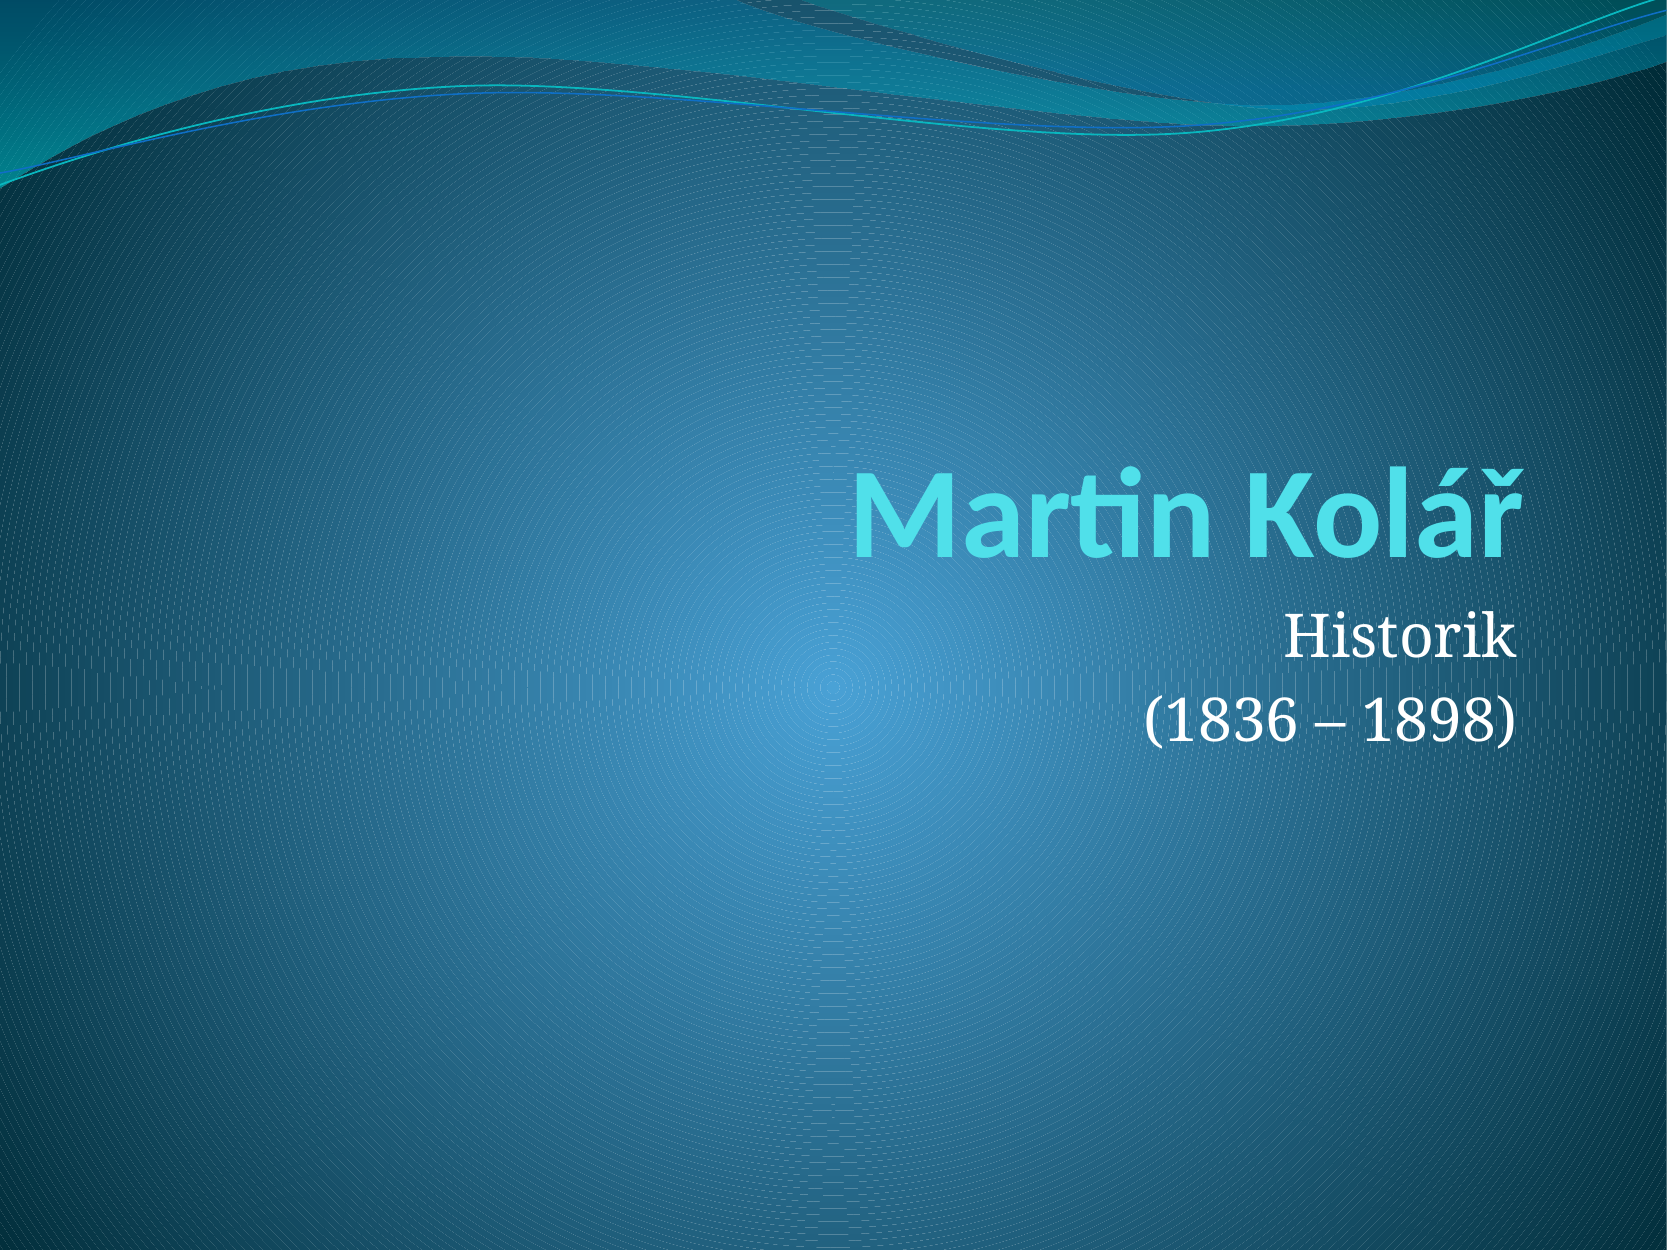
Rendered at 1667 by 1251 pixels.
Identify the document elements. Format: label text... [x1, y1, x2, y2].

subtitle Historik (1836 – 1898) [97, 588, 1529, 908]
title Martin Kolář [97, 249, 1529, 584]
